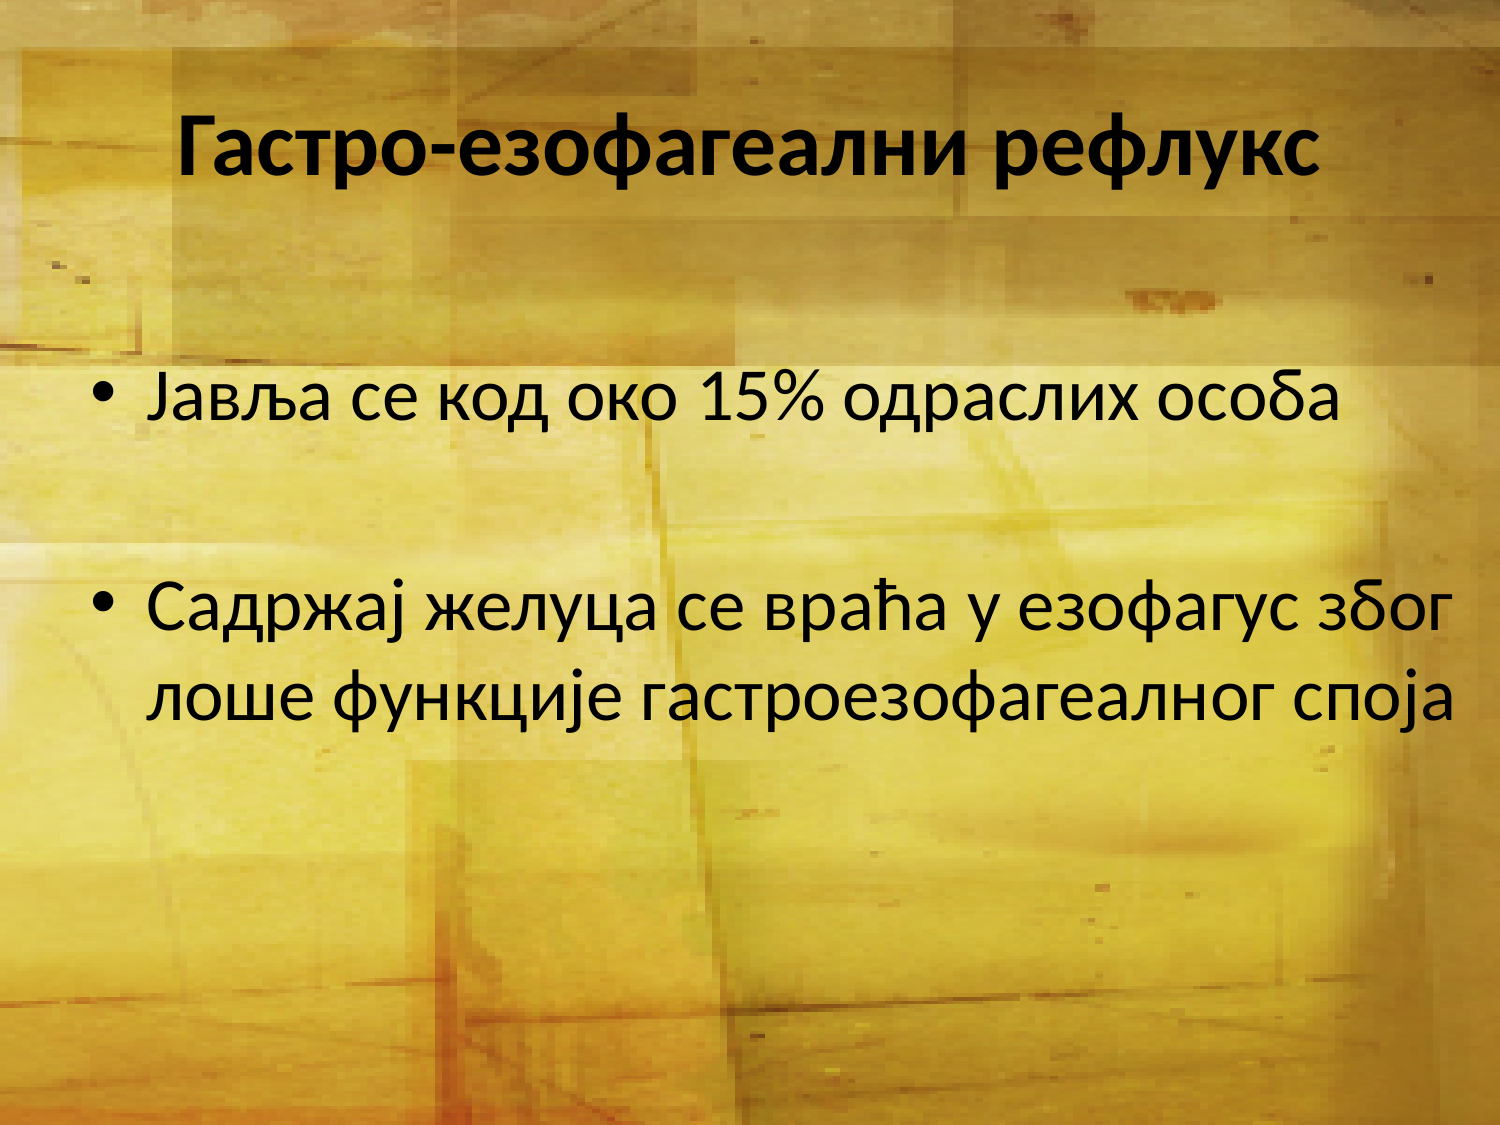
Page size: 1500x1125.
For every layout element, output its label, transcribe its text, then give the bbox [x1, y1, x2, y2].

list Јавља се код око 15% одраслих особа Садржај желуца се враћа у езофагус због лоше функције гастроезофагеалног споја [75, 337, 1500, 1005]
title Гастро-езофагеални рефлукс [75, 45, 1425, 233]
picture [0, 0, 1500, 1125]
